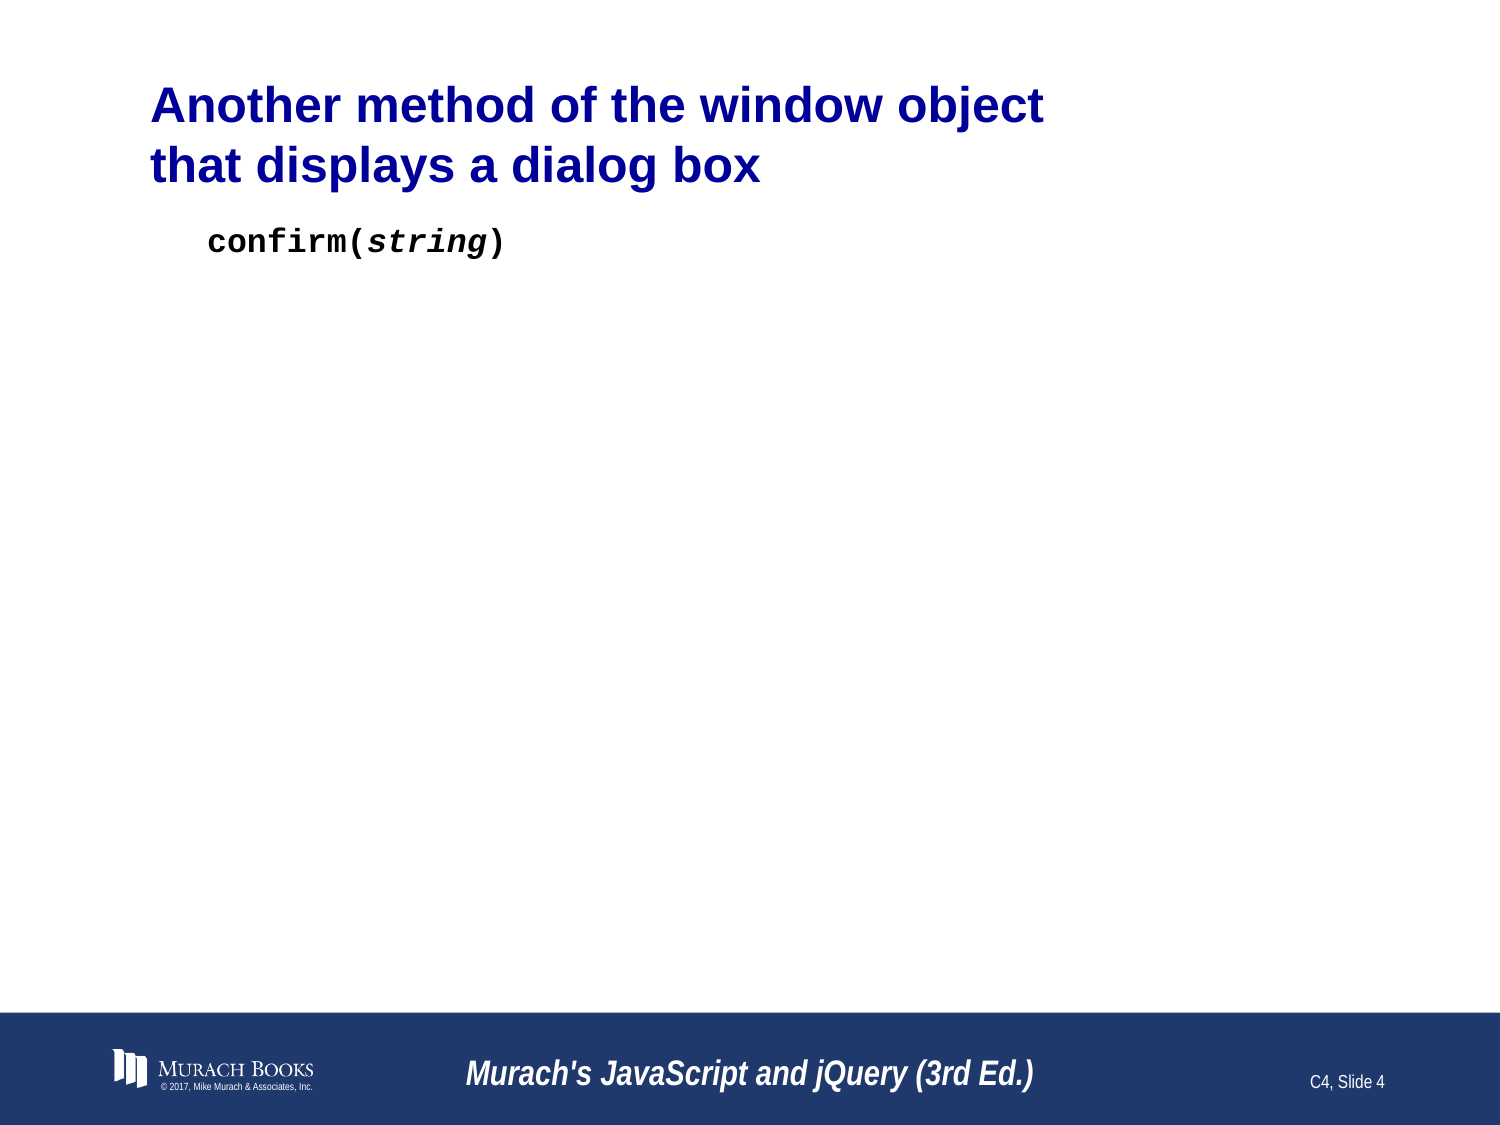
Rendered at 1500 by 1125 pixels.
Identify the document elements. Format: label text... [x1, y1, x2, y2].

footer © 2017, Mike Murach & Associates, Inc. [12, 1025, 463, 1100]
slide_number C4, Slide 4 [1087, 1025, 1400, 1100]
slide_number Murach's JavaScript and jQuery (3rd Ed.) [463, 1025, 1050, 1100]
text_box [149, 224, 1348, 529]
title Another method of the window object that displays a dialog box [150, 102, 1350, 164]
